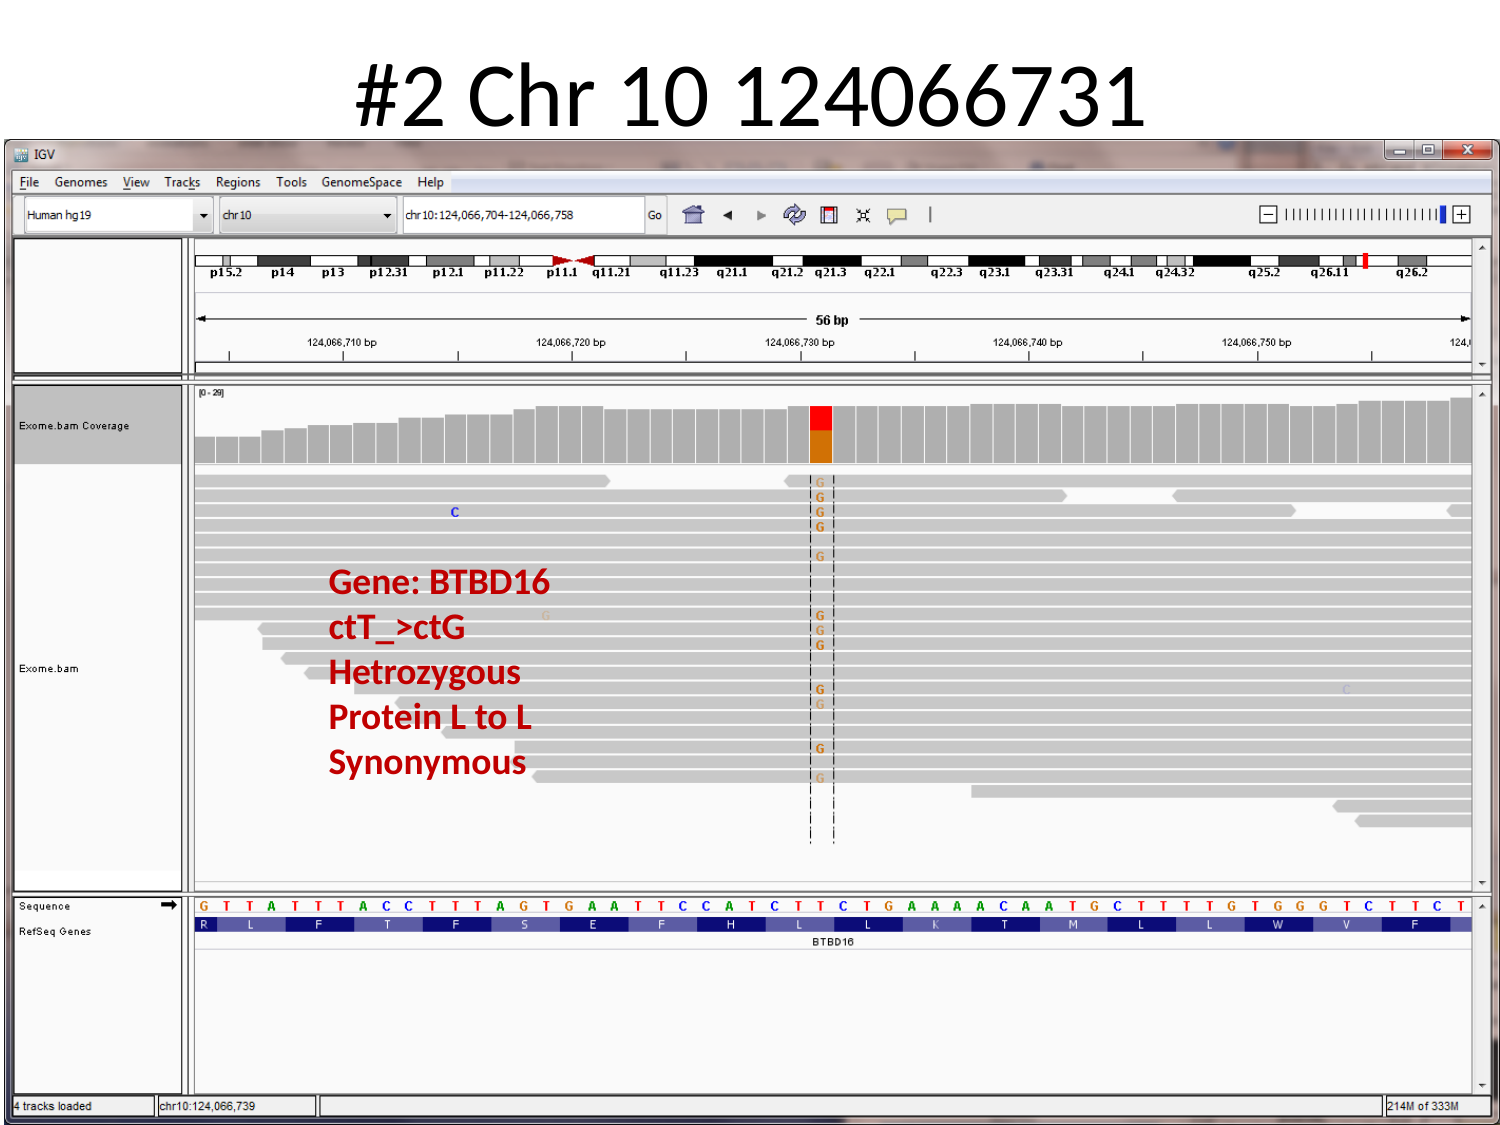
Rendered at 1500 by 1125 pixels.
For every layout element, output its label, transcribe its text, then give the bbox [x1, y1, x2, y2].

picture [3, 139, 1500, 1125]
title #2 Chr 10 124066731 [77, 0, 1428, 138]
